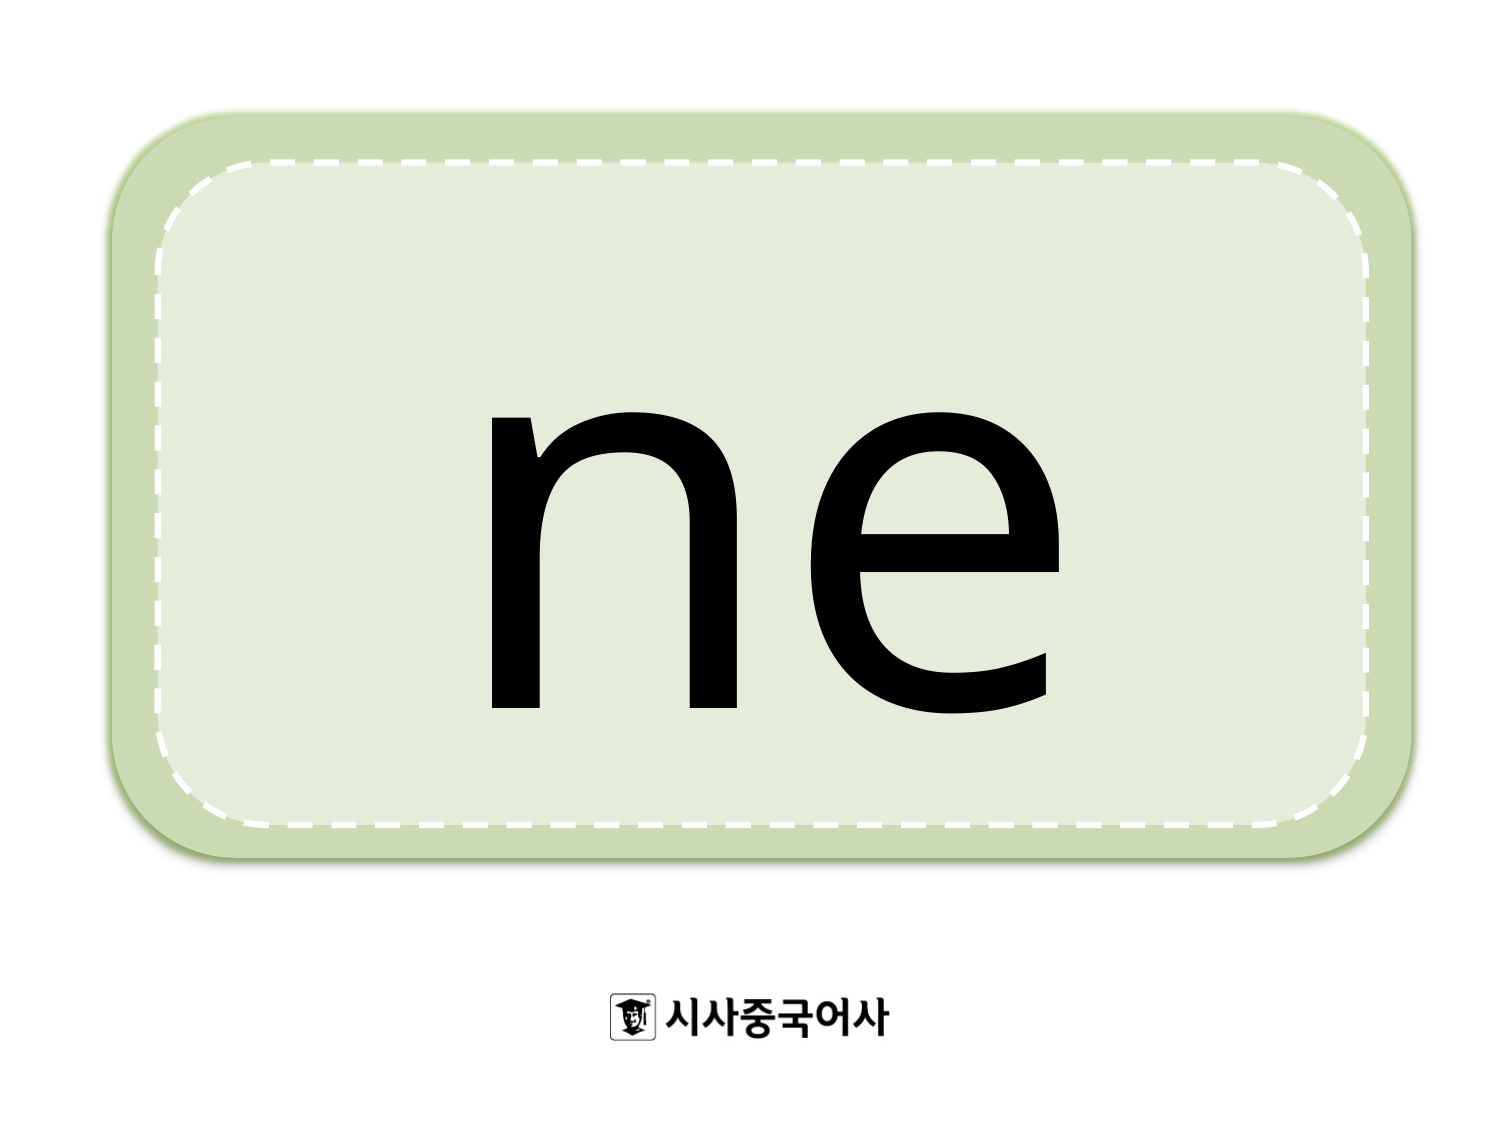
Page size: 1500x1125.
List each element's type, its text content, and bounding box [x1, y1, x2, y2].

picture [602, 987, 898, 1047]
text_box ne [162, 160, 1371, 824]
